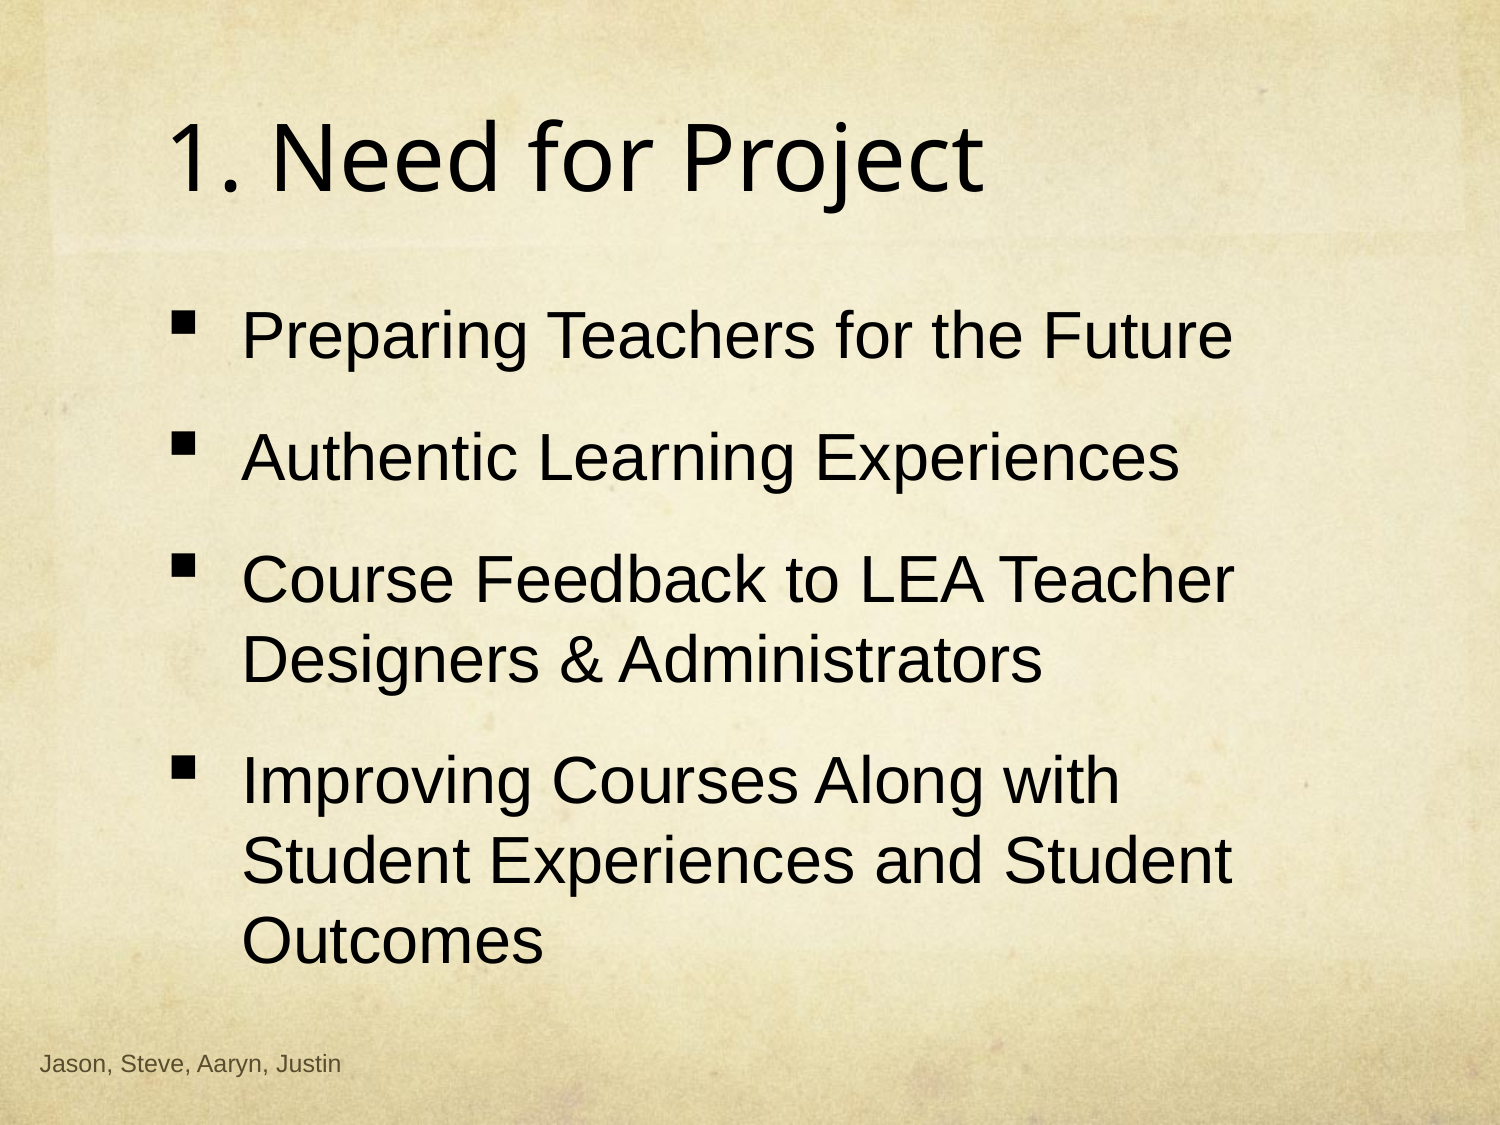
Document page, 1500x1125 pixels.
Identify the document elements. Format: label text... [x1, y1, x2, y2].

text_box Jason, Steve, Aaryn, Justin [24, 1040, 713, 1085]
list Preparing Teachers for the Future Authentic Learning Experiences Course Feedback to LEA Teacher Designers & Administrators Improving Courses Along with Student Experiences and Student Outcomes [149, 284, 1350, 951]
text_box 1. Need for Project [149, 82, 1350, 225]
picture [0, 0, 1500, 1125]
